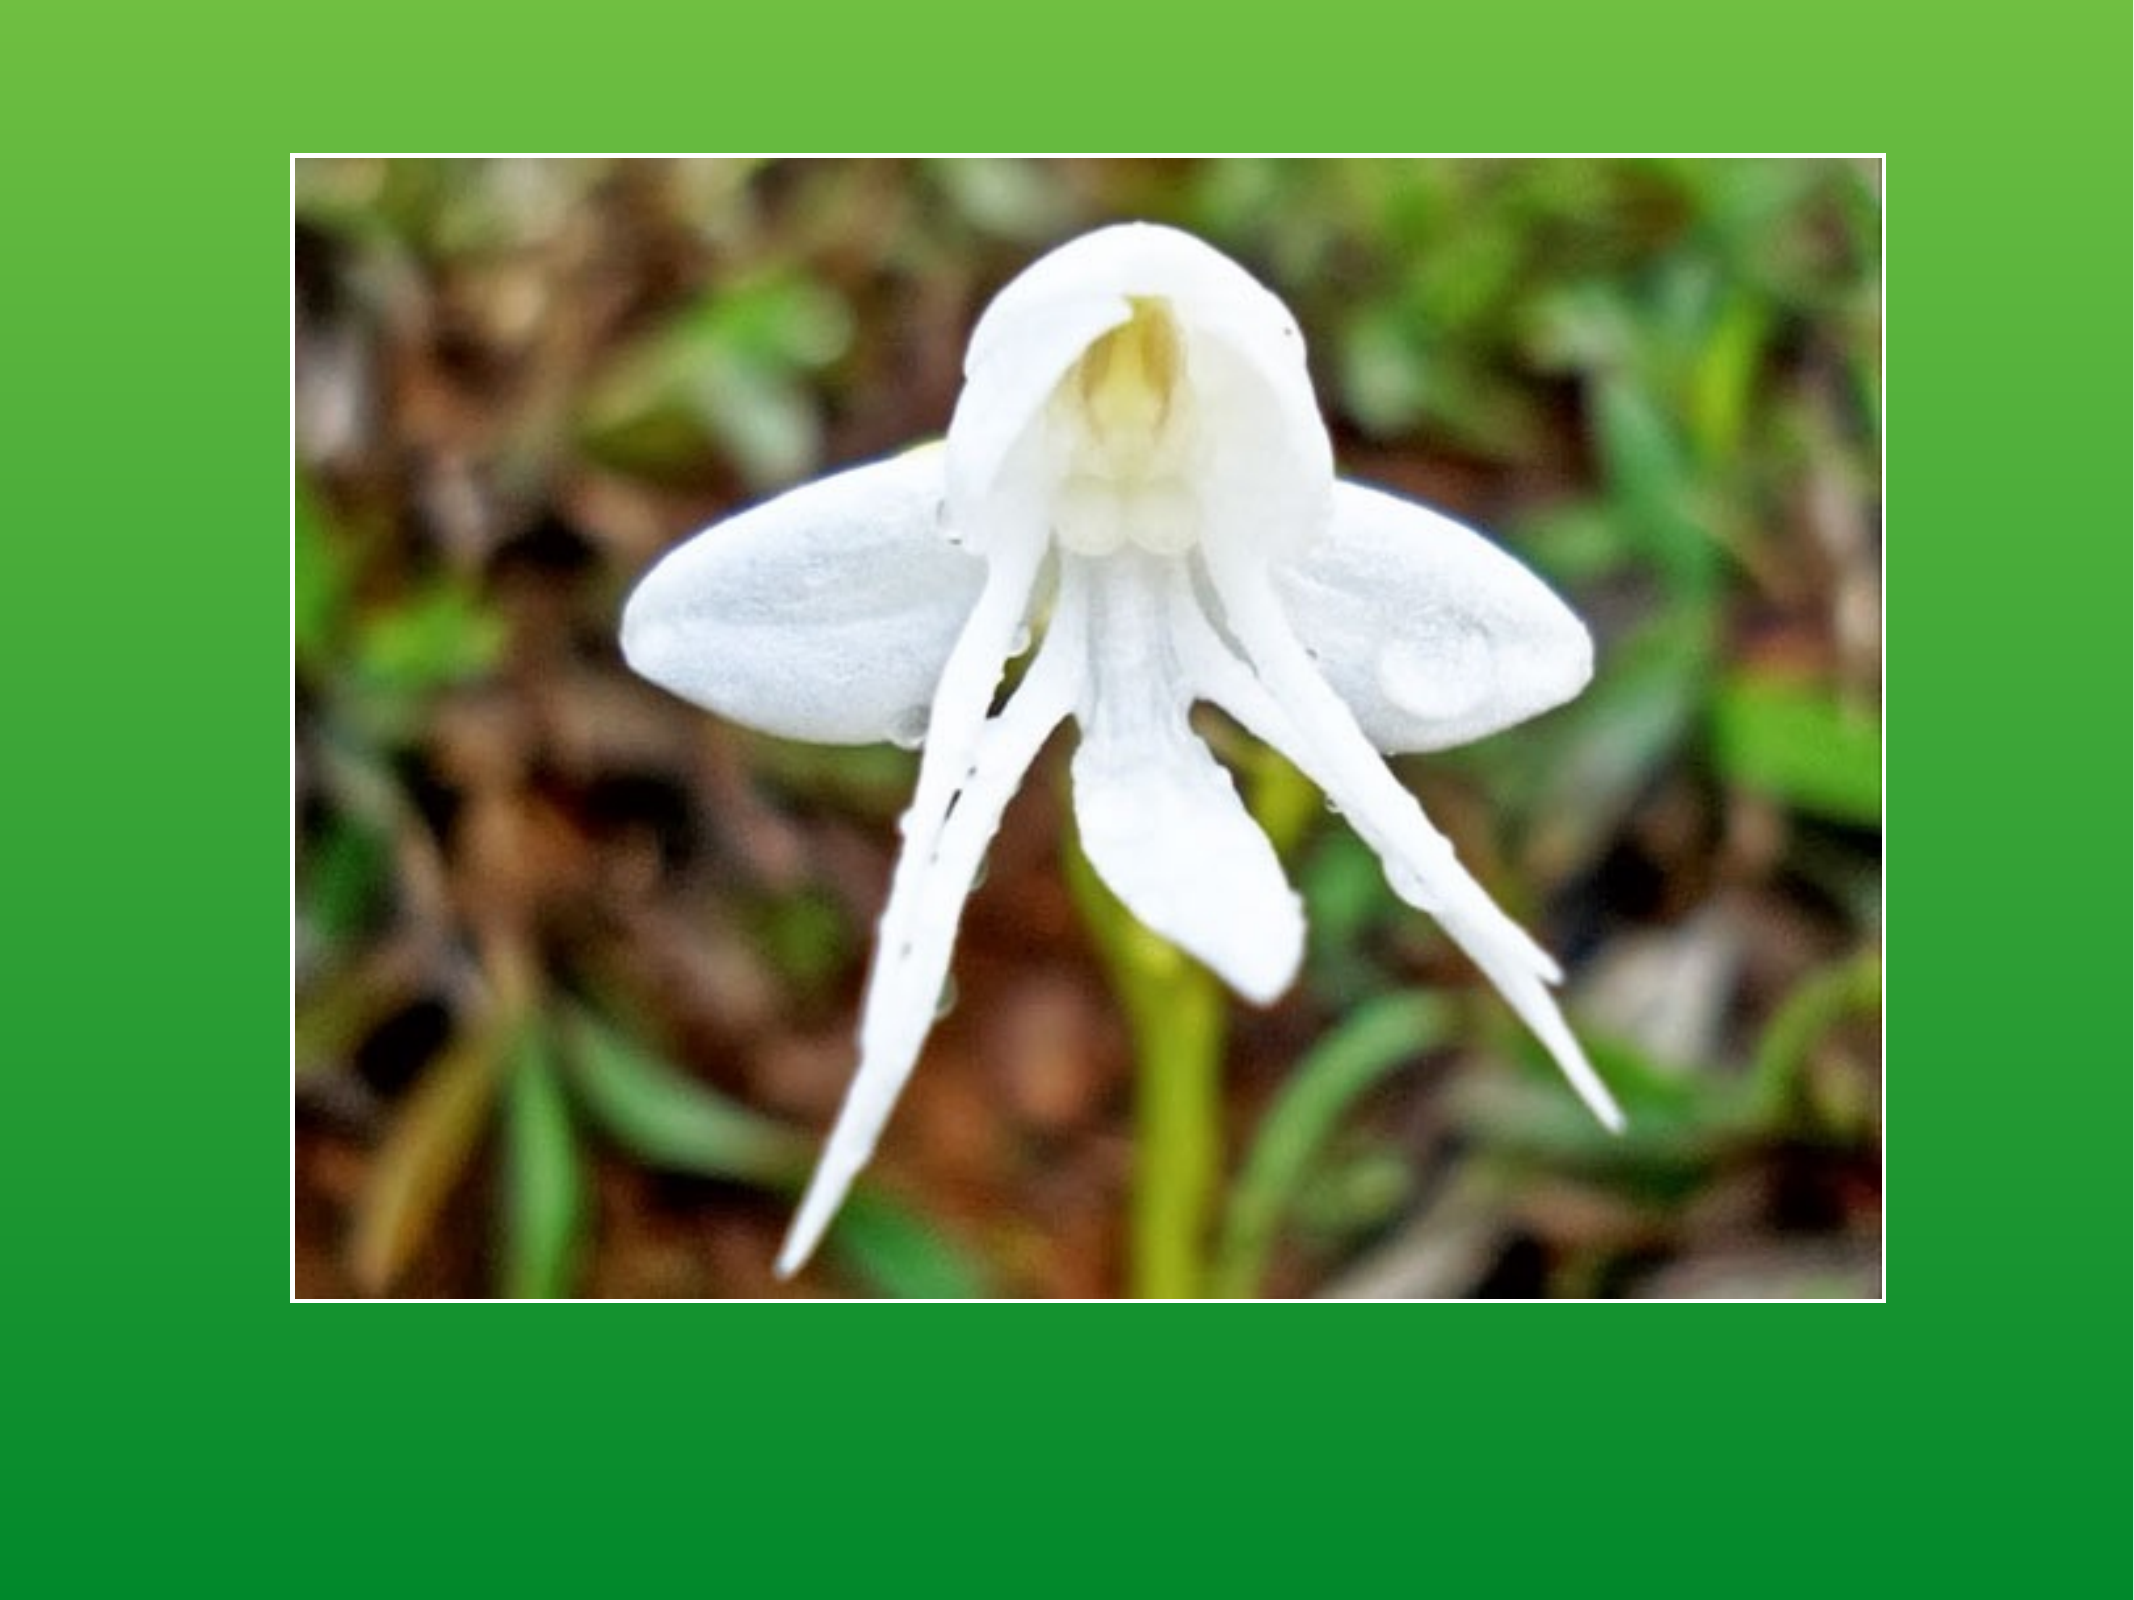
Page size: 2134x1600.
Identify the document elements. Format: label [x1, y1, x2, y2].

picture [294, 157, 1882, 1299]
